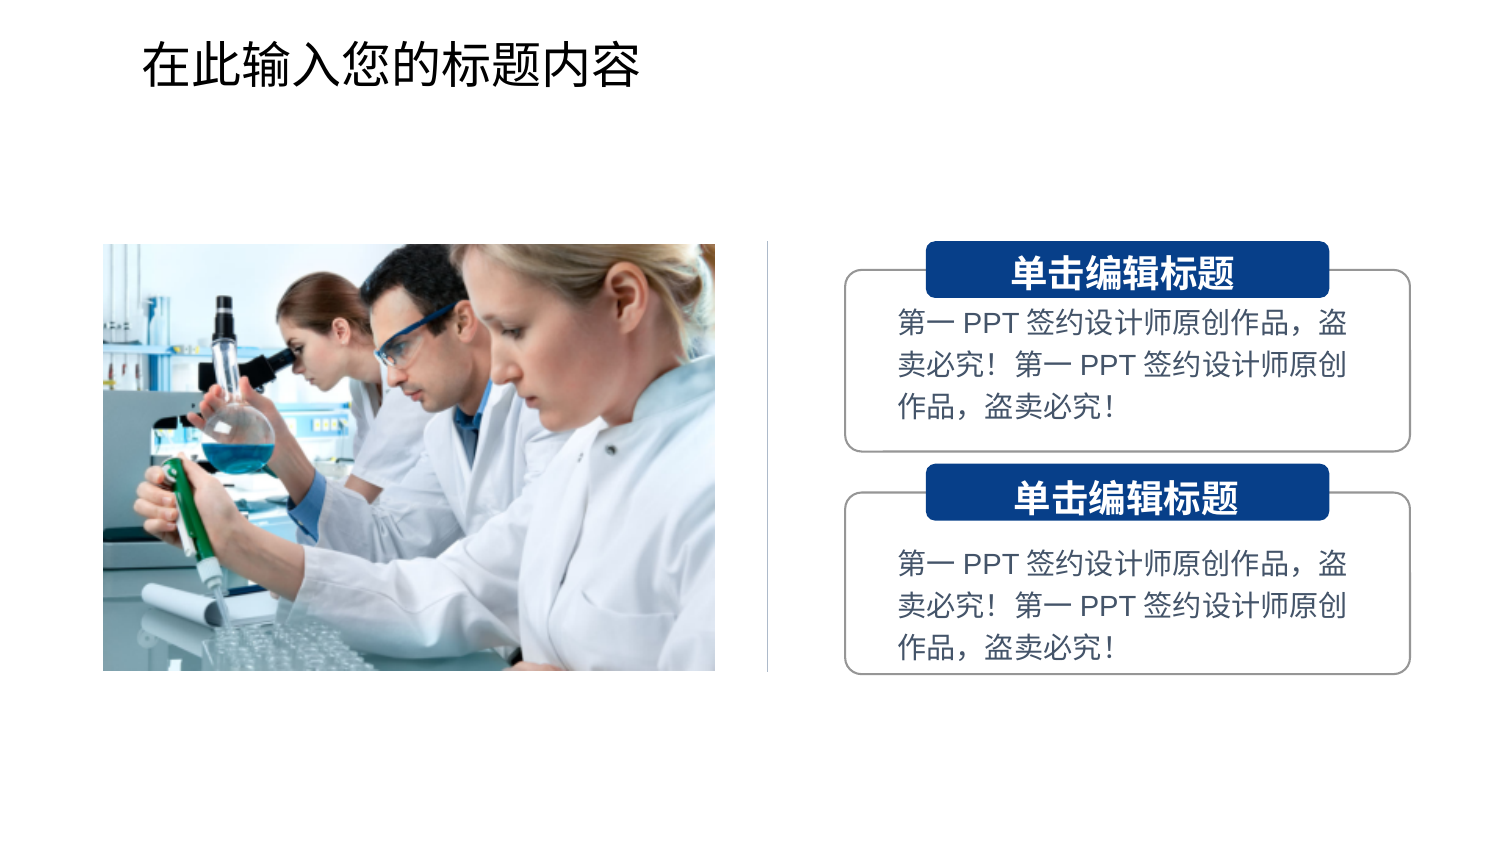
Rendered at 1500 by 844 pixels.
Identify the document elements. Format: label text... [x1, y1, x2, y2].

text_box [845, 492, 1411, 675]
text_box 第一PPT签约设计师原创作品，盗卖必究！第一PPT签约设计师原创作品，盗卖必究！ [886, 291, 1369, 429]
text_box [925, 463, 1330, 527]
text_box 在此输入您的标题内容 [125, 26, 740, 102]
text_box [925, 240, 1330, 302]
text_box 第一PPT签约设计师原创作品，盗卖必究！第一PPT签约设计师原创作品，盗卖必究！ [886, 532, 1369, 670]
text_box [845, 269, 1411, 452]
picture [103, 243, 715, 671]
